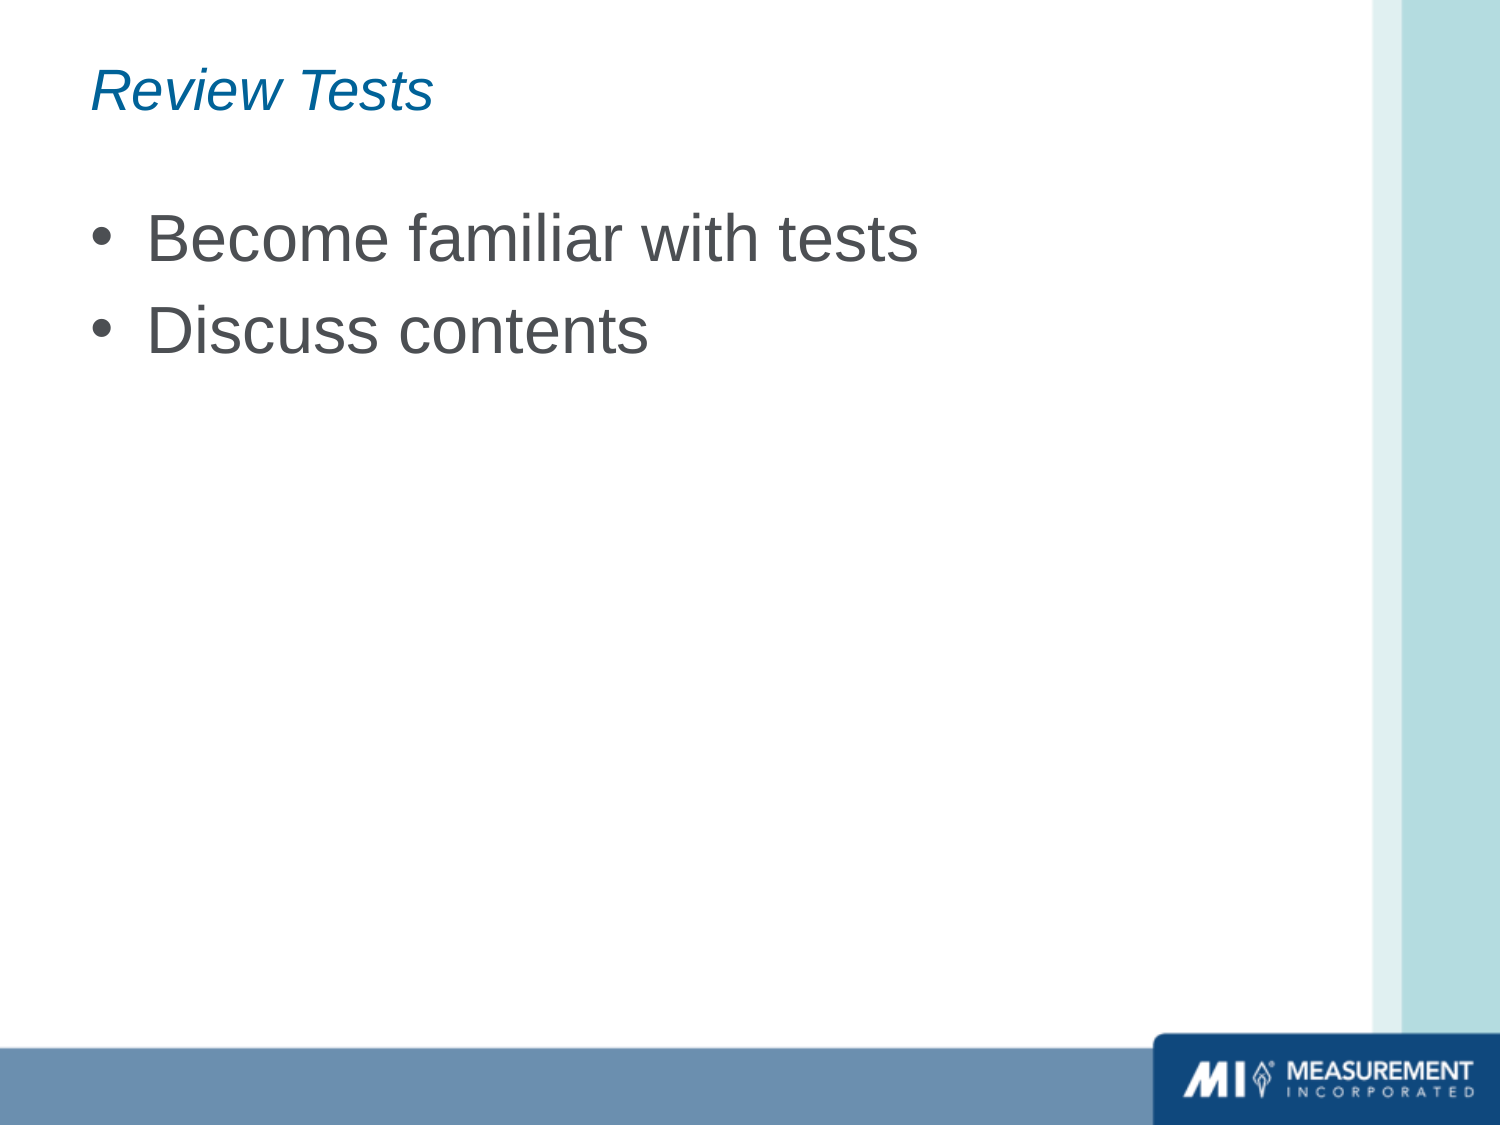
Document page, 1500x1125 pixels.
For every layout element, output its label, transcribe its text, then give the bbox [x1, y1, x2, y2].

picture [0, 0, 1500, 1125]
title Review Tests [75, 0, 1438, 175]
list Become familiar with tests Discuss contents [75, 187, 1438, 1000]
